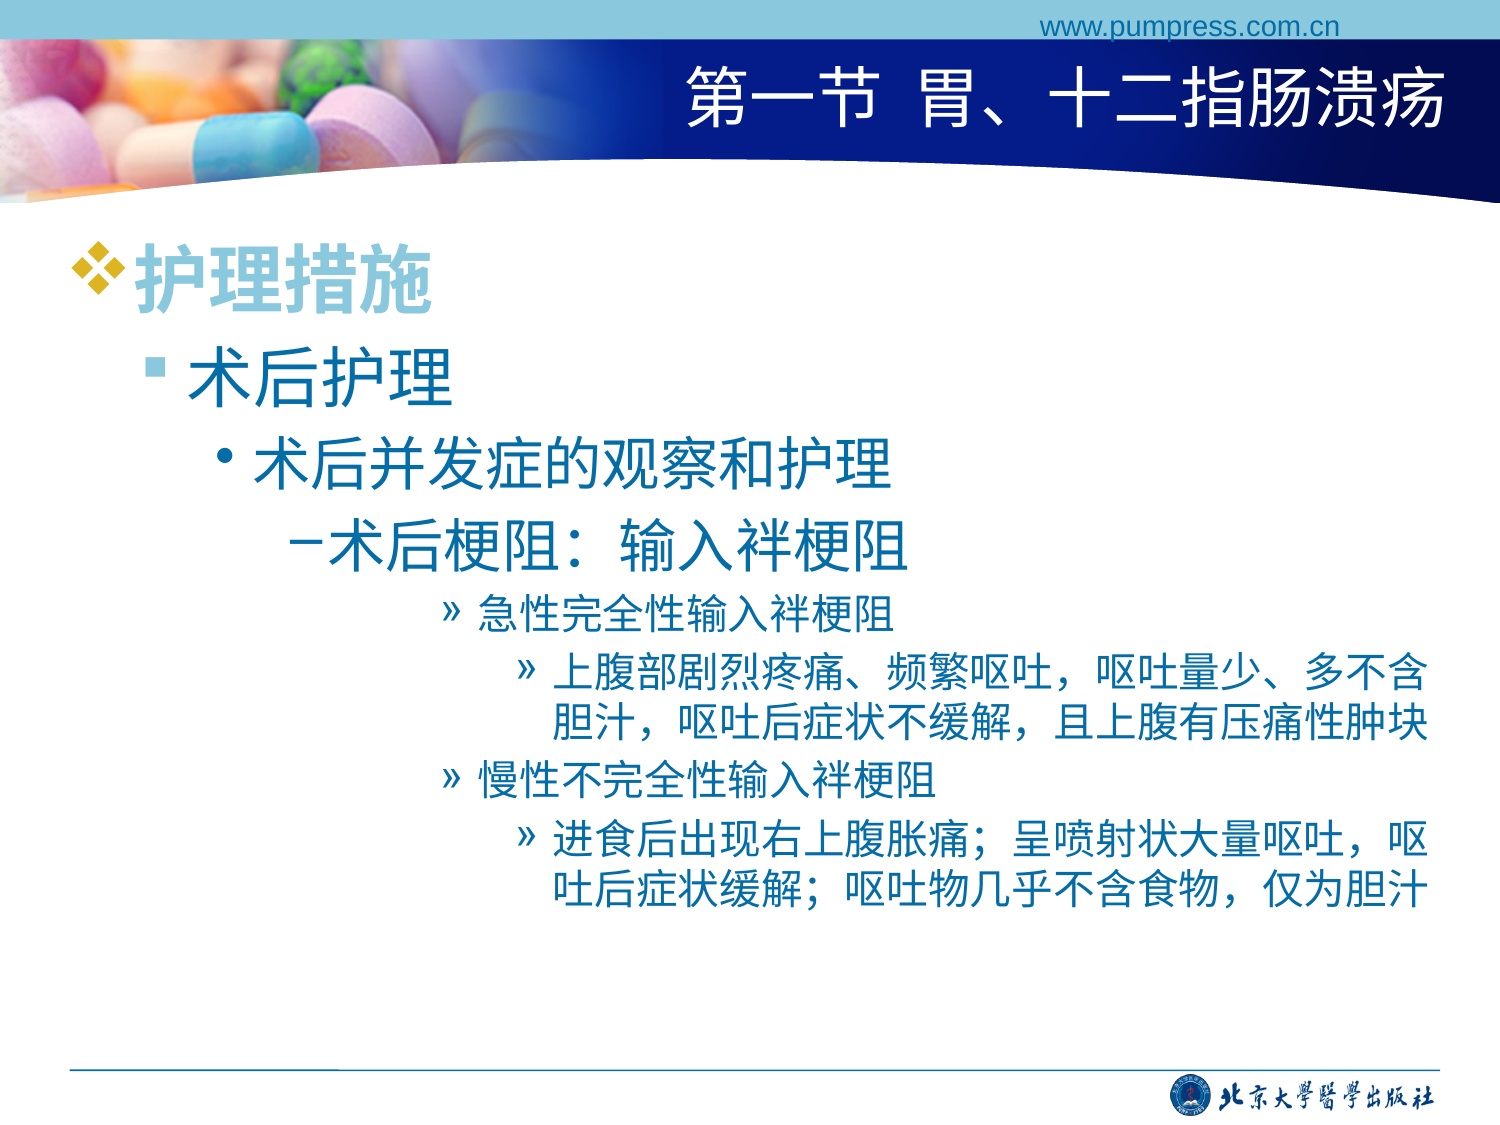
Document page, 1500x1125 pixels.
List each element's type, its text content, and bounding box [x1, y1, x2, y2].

title 第一节 胃、十二指肠溃疡 [137, 49, 1463, 143]
picture [1170, 1074, 1436, 1118]
slide_number www.pumpress.com.cn [1025, 0, 1463, 38]
list 护理措施 术后护理 术后并发症的观察和护理 术后梗阻：输入袢梗阻 急性完全性输入袢梗阻 上腹部剧烈疼痛、频繁呕吐，呕吐量少、多不含胆汁，呕吐后症状不缓解，且上腹有压痛性肿块 慢性不完全性输入袢梗阻 进食后出现右上腹胀痛；呈喷射状大量呕吐，呕吐后症状缓解；呕吐物几乎不含食物，仅为胆汁 [49, 224, 1463, 1026]
picture [0, 40, 1500, 203]
